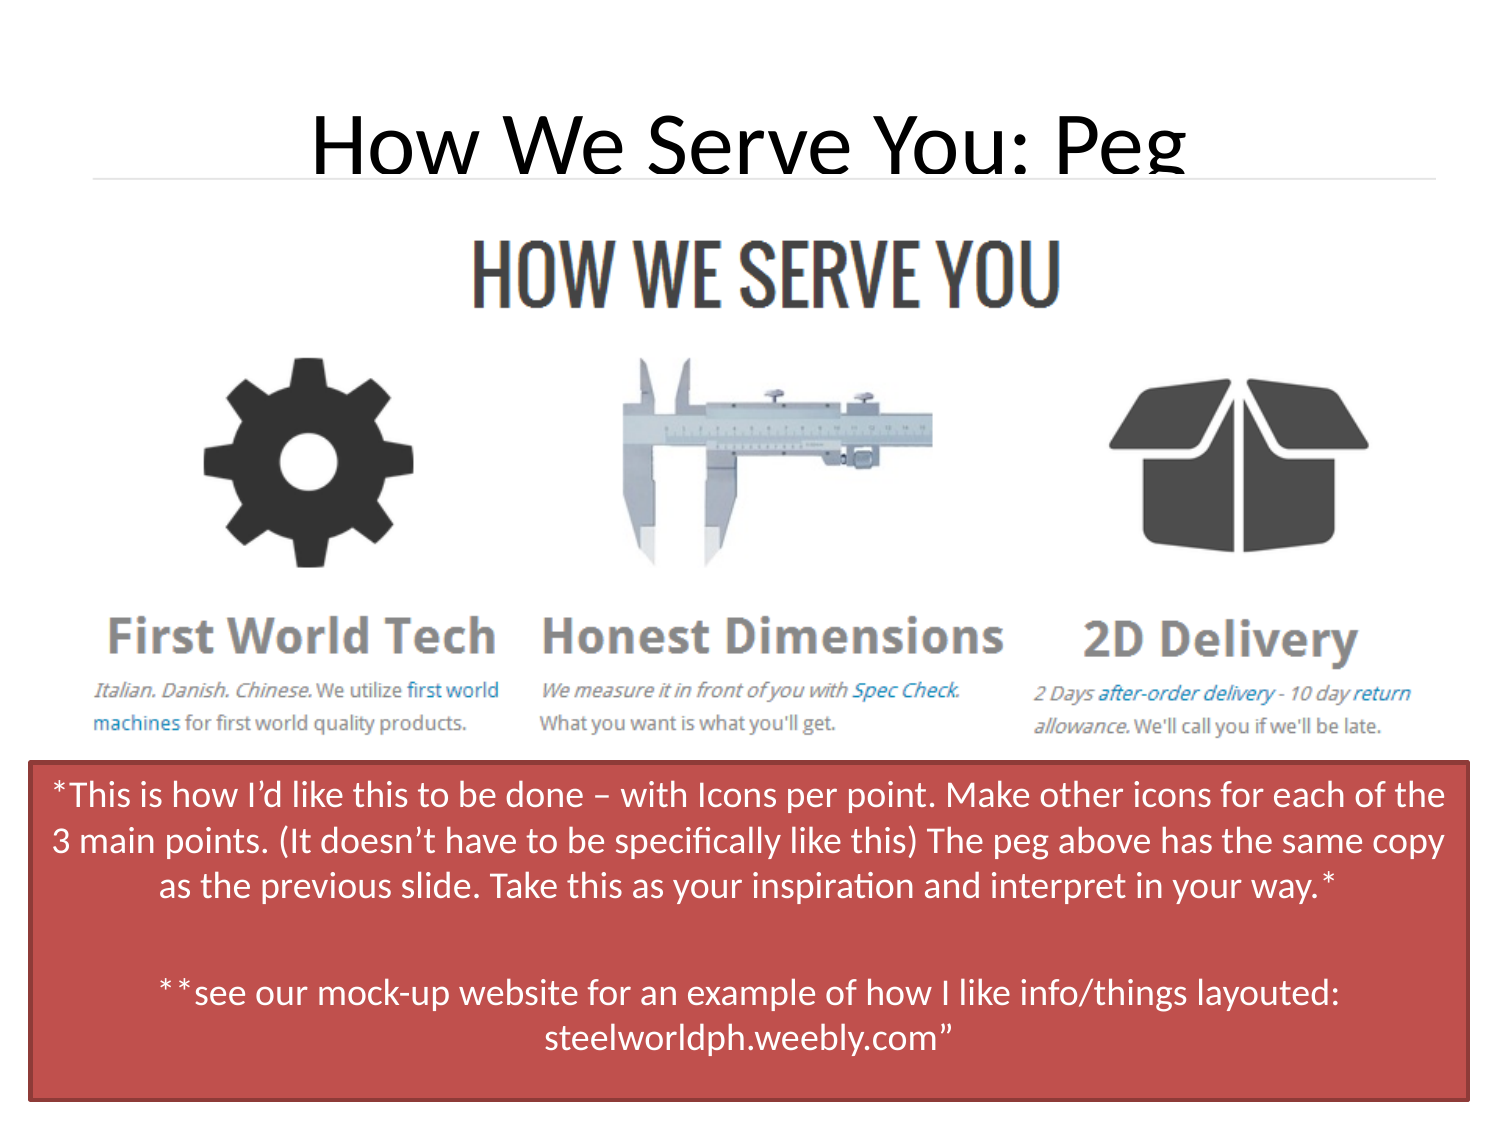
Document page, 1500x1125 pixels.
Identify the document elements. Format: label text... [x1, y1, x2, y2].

picture [62, 174, 1437, 785]
list *This is how I’d like this to be done – with Icons per point. Make other icons for each of the 3 main points. (It doesn’t have to be specifically like this) The peg above has the same copy as the previous slide. Take this as your inspiration and interpret in your way.* **see our mock-up website for an example of how I like info/things layouted: steelworldph.weebly.com” [28, 760, 1470, 1102]
title How We Serve You: Peg [75, 45, 1425, 173]
